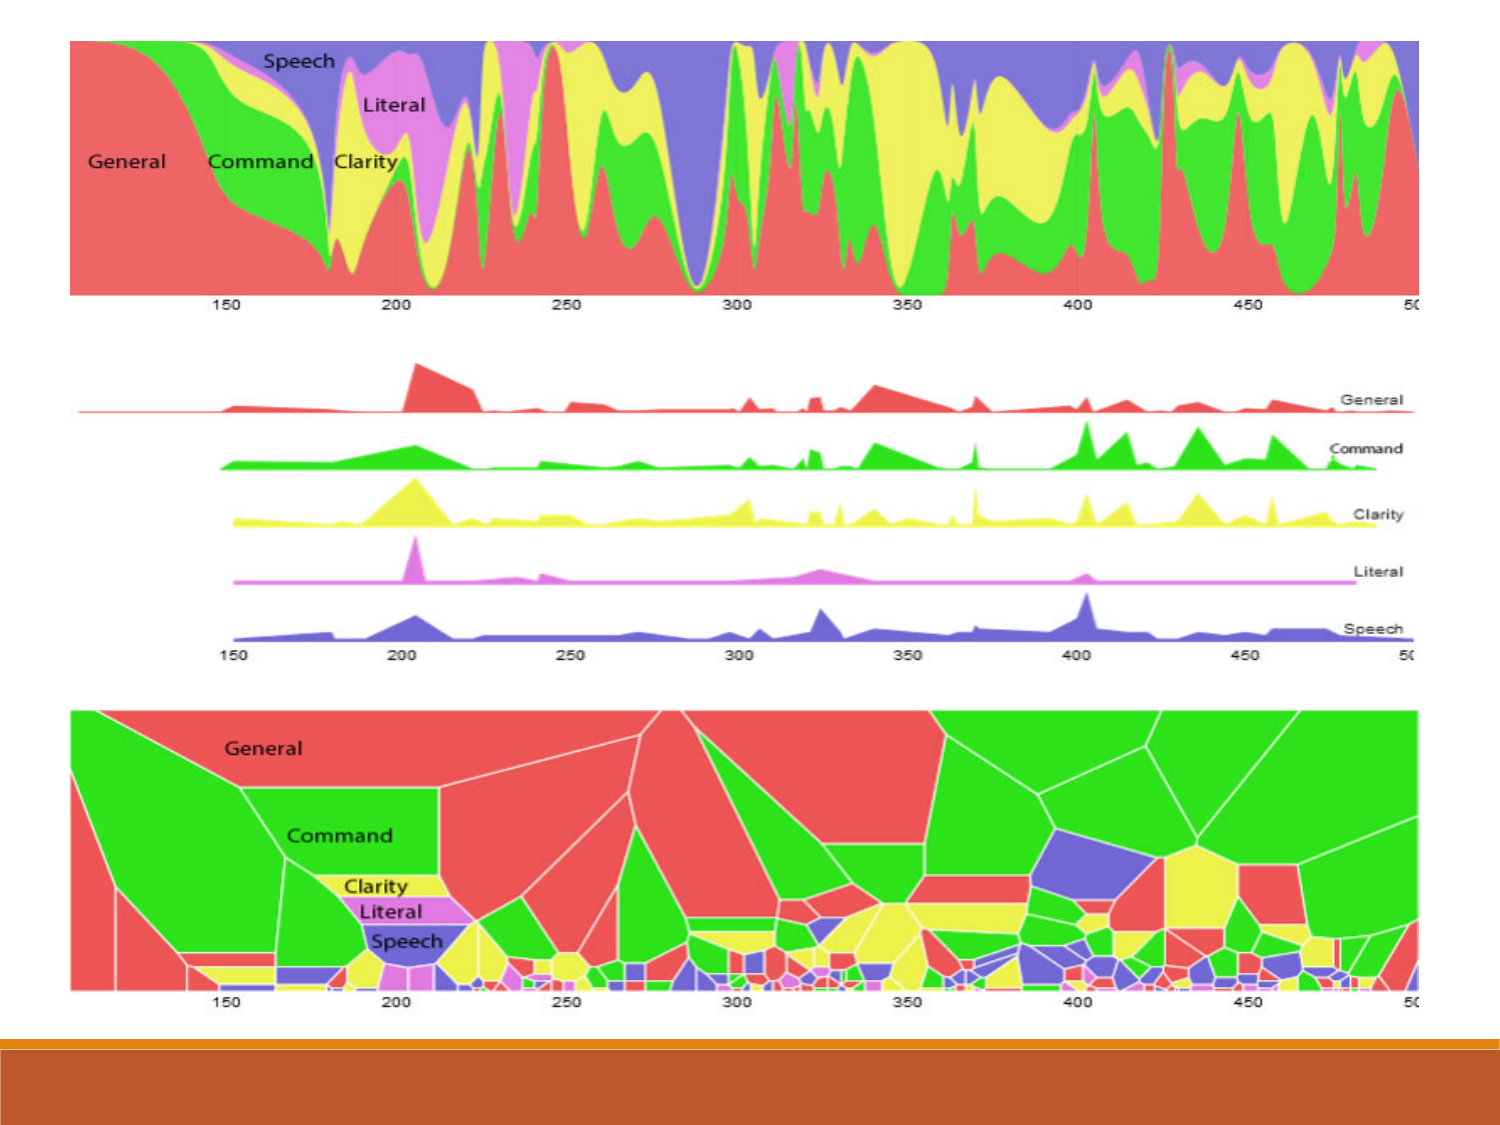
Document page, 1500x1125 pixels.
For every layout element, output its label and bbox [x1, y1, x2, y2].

list [69, 40, 1419, 324]
picture [69, 709, 1419, 1021]
picture [69, 362, 1419, 671]
